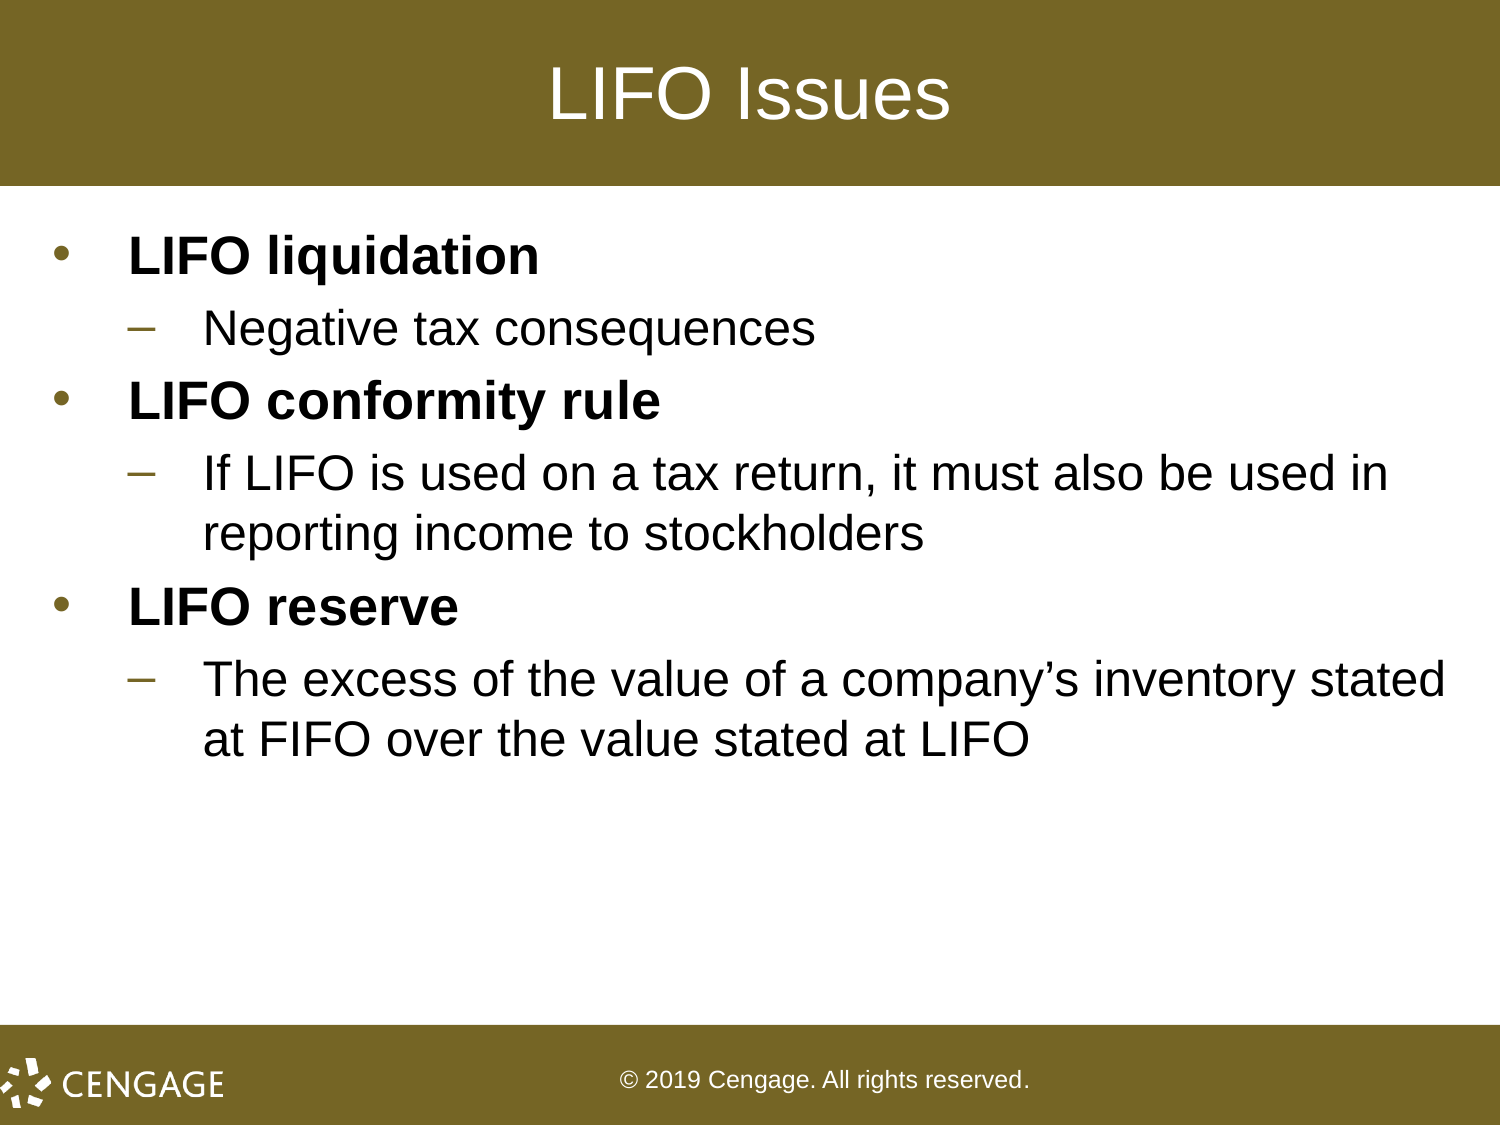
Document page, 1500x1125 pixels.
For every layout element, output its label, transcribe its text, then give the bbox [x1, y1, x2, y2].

picture [0, 1058, 223, 1108]
title LIFO Issues [7, 4, 1493, 175]
list LIFO liquidation Negative tax consequences LIFO conformity rule If LIFO is used on a tax return, it must also be used in reporting income to stockholders LIFO reserve The excess of the value of a company’s inventory stated at FIFO over the value stated at LIFO [37, 212, 1475, 1005]
